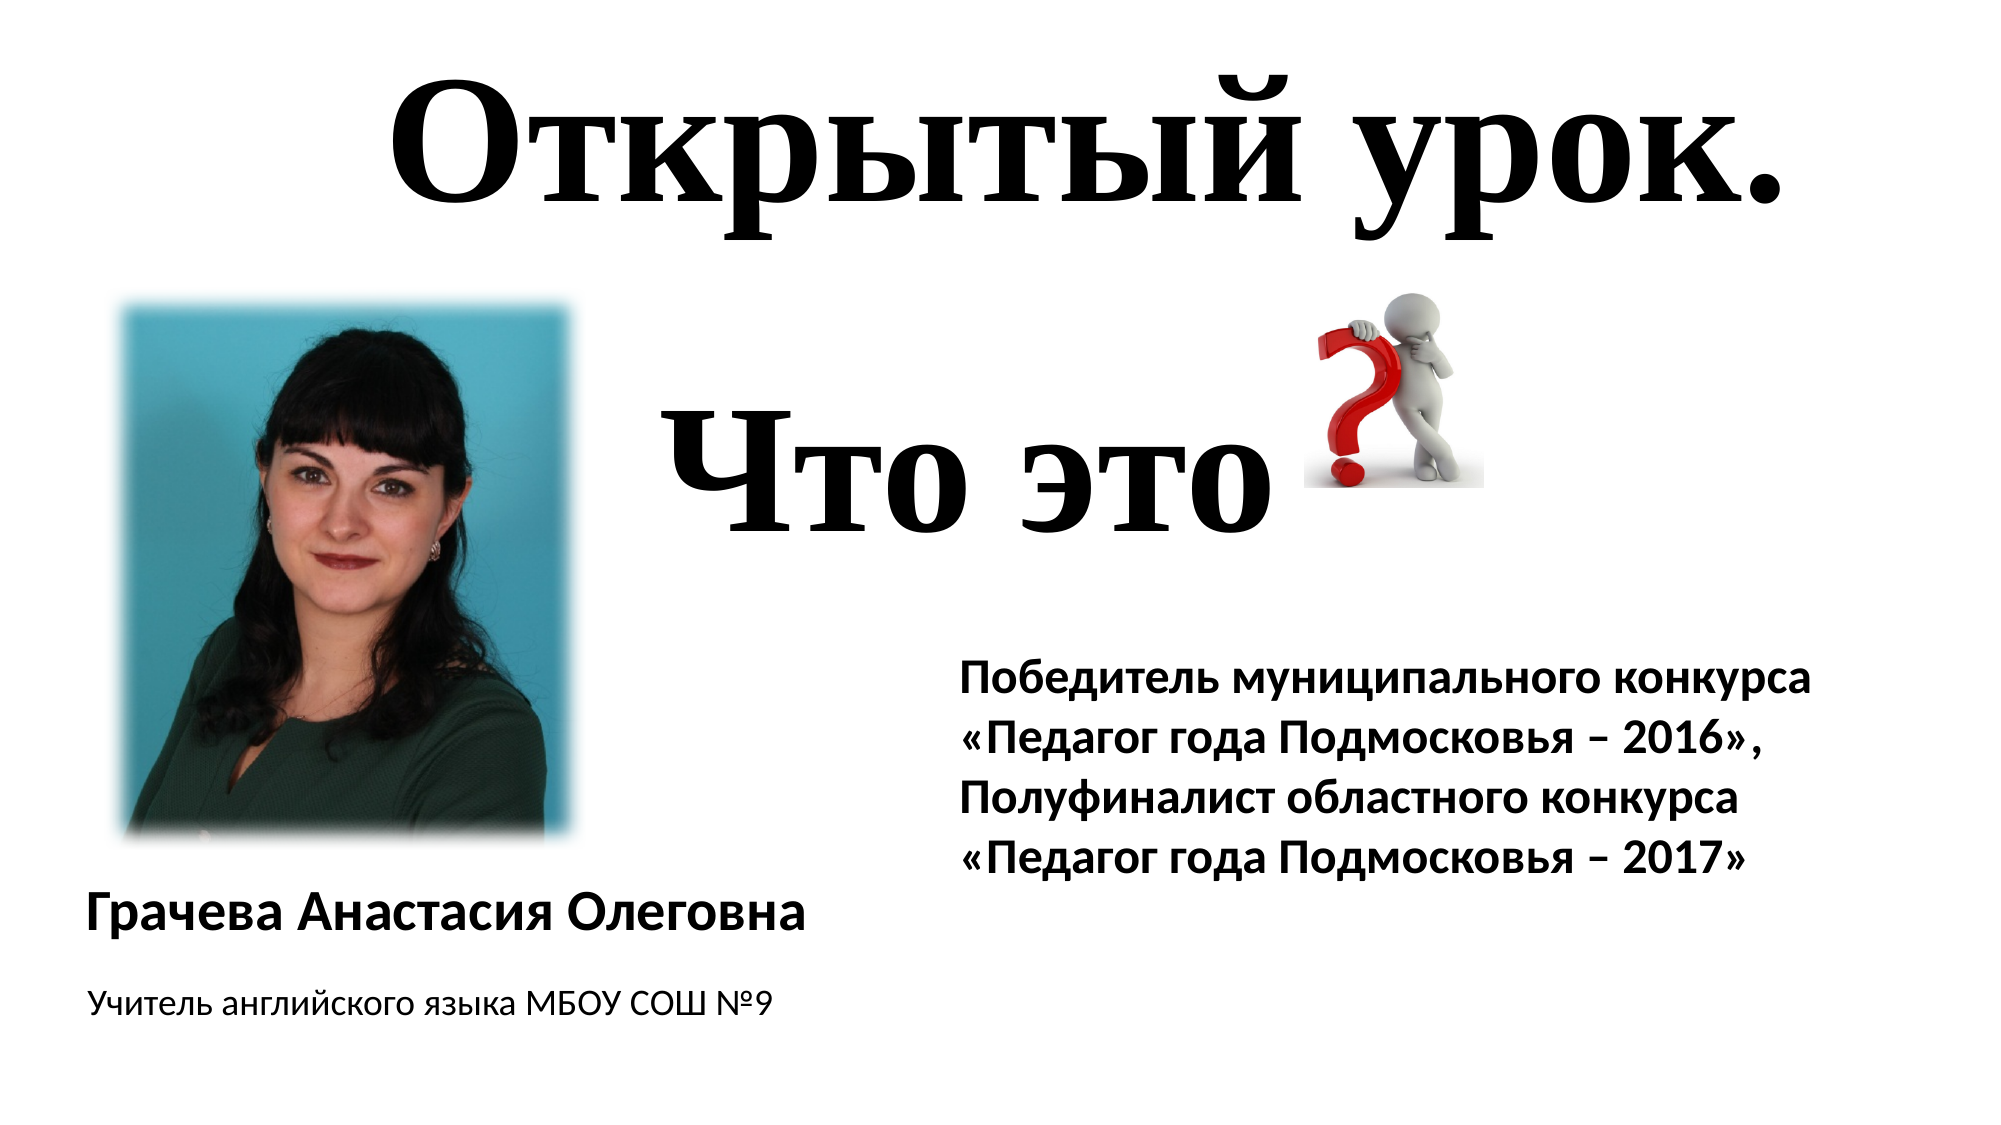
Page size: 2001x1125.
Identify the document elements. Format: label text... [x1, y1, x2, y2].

title Открытый урок. Что это [369, 140, 1948, 576]
text_box Учитель английского языка МБОУ СОШ №9 [72, 970, 807, 1031]
text_box Победитель муниципального конкурса «Педагог года Подмосковья – 2016», Полуфиналист областного конкурса «Педагог года Подмосковья – 2017» [944, 636, 1886, 892]
text_box Грачева Анастасия Олеговна [71, 864, 854, 950]
picture [104, 287, 586, 850]
picture [1304, 292, 1484, 489]
